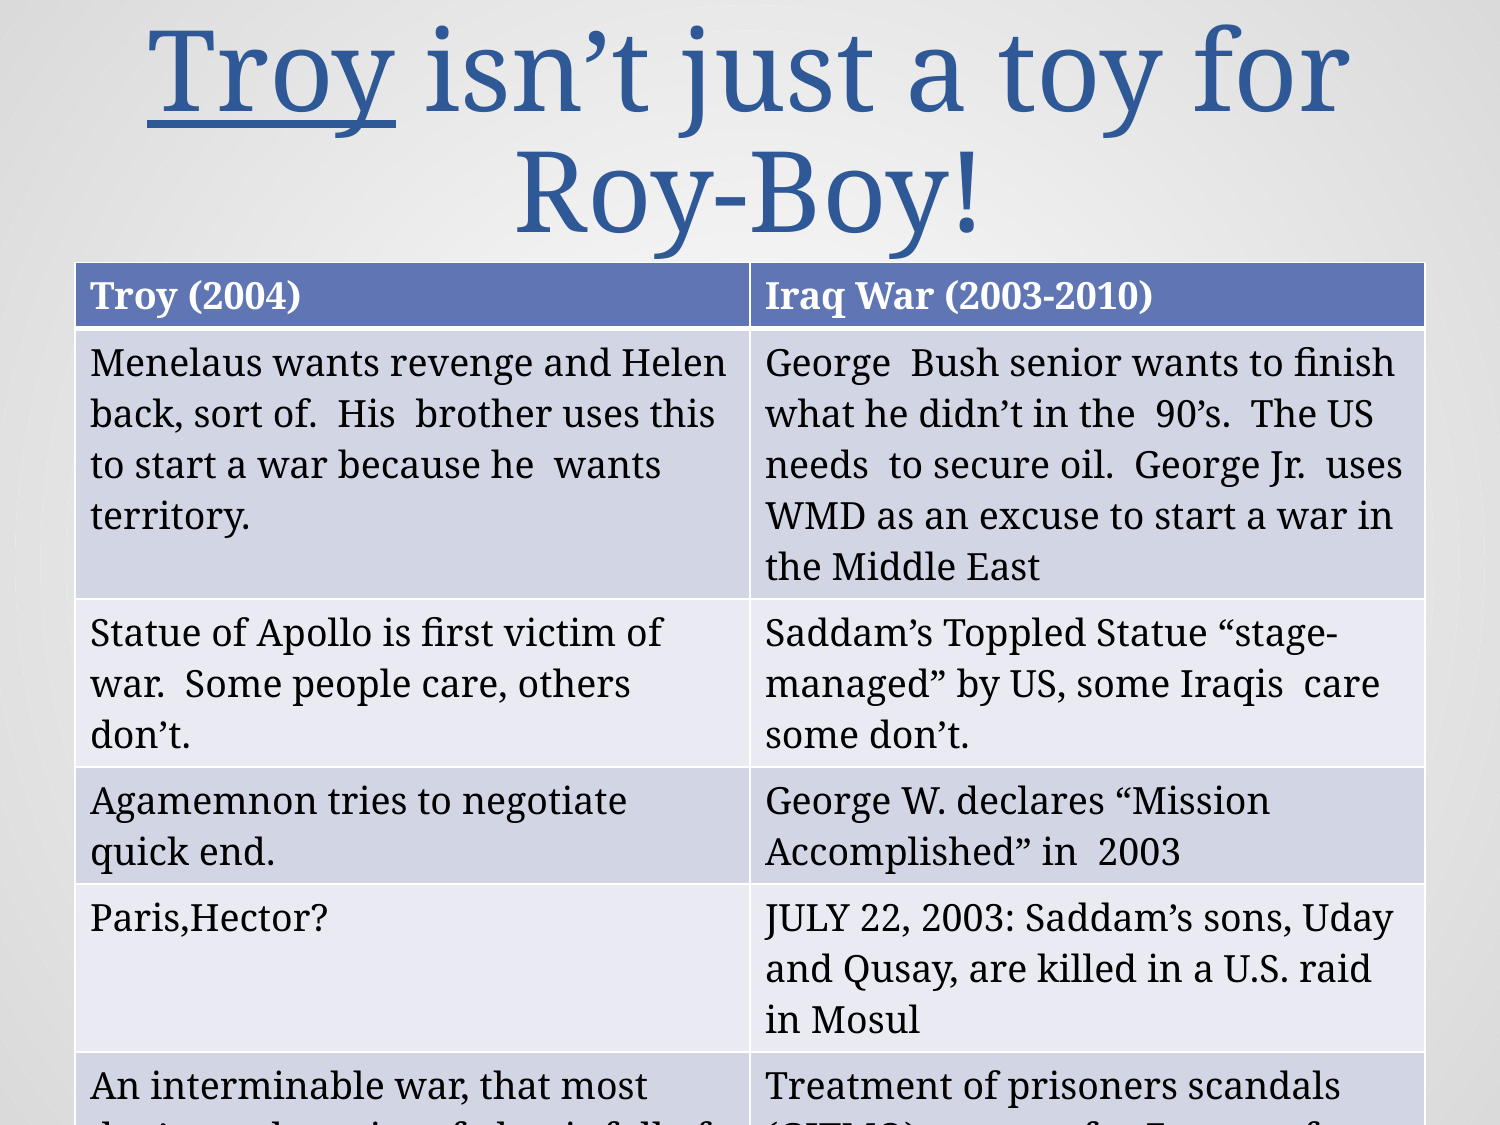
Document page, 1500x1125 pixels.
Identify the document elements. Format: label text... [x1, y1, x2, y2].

table_cell Paris,Hector? [76, 885, 749, 1051]
table_cell Saddam’s Toppled Statue “stage-managed” by US, some Iraqis care some don’t. [751, 600, 1424, 766]
table_cell Menelaus wants revenge and Helen back, sort of. His brother uses this to start a war because he wants territory. [76, 331, 749, 598]
title Troy isn’t just a toy for Roy-Boy! [75, 0, 1425, 262]
table_cell Agamemnon tries to negotiate quick end. [76, 768, 749, 883]
table_header Troy (2004) [76, 263, 749, 326]
table_header Iraq War (2003-2010) [751, 263, 1424, 326]
table_cell An interminable war, that most don’t see the point of, that is full of disgraces ultimately brings down a Empire in the middle east (Turkey) for no reason. [76, 1053, 749, 1125]
table_cell JULY 22, 2003: Saddam’s sons, Uday and Qusay, are killed in a U.S. raid in Mosul [751, 885, 1424, 1051]
table_cell George W. declares “Mission Accomplished” in 2003 [751, 768, 1424, 883]
table_cell George Bush senior wants to finish what he didn’t in the 90’s. The US needs to secure oil. George Jr. uses WMD as an excuse to start a war in the Middle East [751, 331, 1424, 598]
table_cell Treatment of prisoners scandals (GITMO); goes on for 7 years after “Mission accomplished”, Iraq goes back to being unstable … [751, 1053, 1424, 1125]
table_cell Statue of Apollo is first victim of war. Some people care, others don’t. [76, 600, 749, 766]
